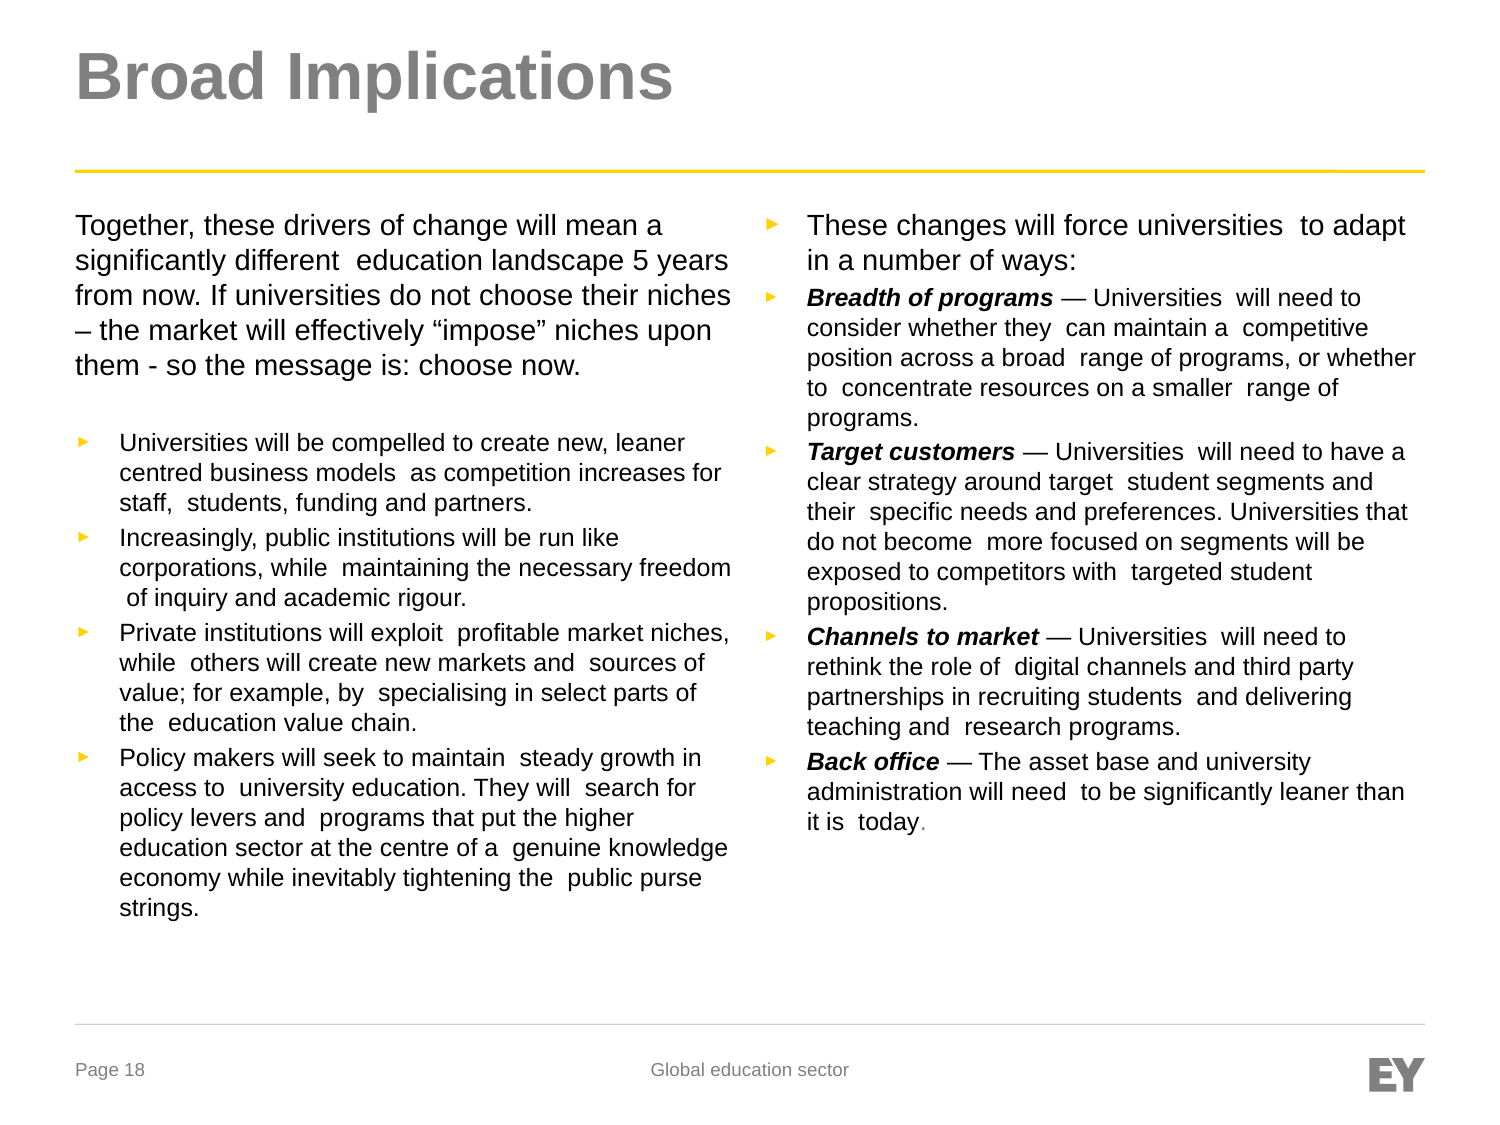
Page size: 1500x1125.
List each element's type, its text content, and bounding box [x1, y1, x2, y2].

list These changes will force universities to adapt in a number of ways: Breadth of programs — Universities will need to consider whether they can maintain a competitive position across a broad range of programs, or whether to concentrate resources on a smaller range of programs. Target customers — Universities will need to have a clear strategy around target student segments and their specific needs and preferences. Universities that do not become more focused on segments will be exposed to competitors with targeted student propositions. Channels to market — Universities will need to rethink the role of digital channels and third party partnerships in recruiting students and delivering teaching and research programs. Back office — The asset base and university administration will need to be significantly leaner than it is today. [762, 206, 1425, 1005]
list Together, these drivers of change will mean a significantly different education landscape 5 years from now. If universities do not choose their niches – the market will effectively “impose” niches upon them - so the message is: choose now. Universities will be compelled to create new, leaner centred business models as competition increases for staff, students, funding and partners. Increasingly, public institutions will be run like corporations, while maintaining the necessary freedom of inquiry and academic rigour. Private institutions will exploit profitable market niches, while others will create new markets and sources of value; for example, by specialising in select parts of the education value chain. Policy makers will seek to maintain steady growth in access to university education. They will search for policy levers and programs that put the higher education sector at the centre of a genuine knowledge economy while inevitably tightening the public purse strings. [75, 206, 738, 1005]
title Broad Implications [75, 45, 1425, 170]
